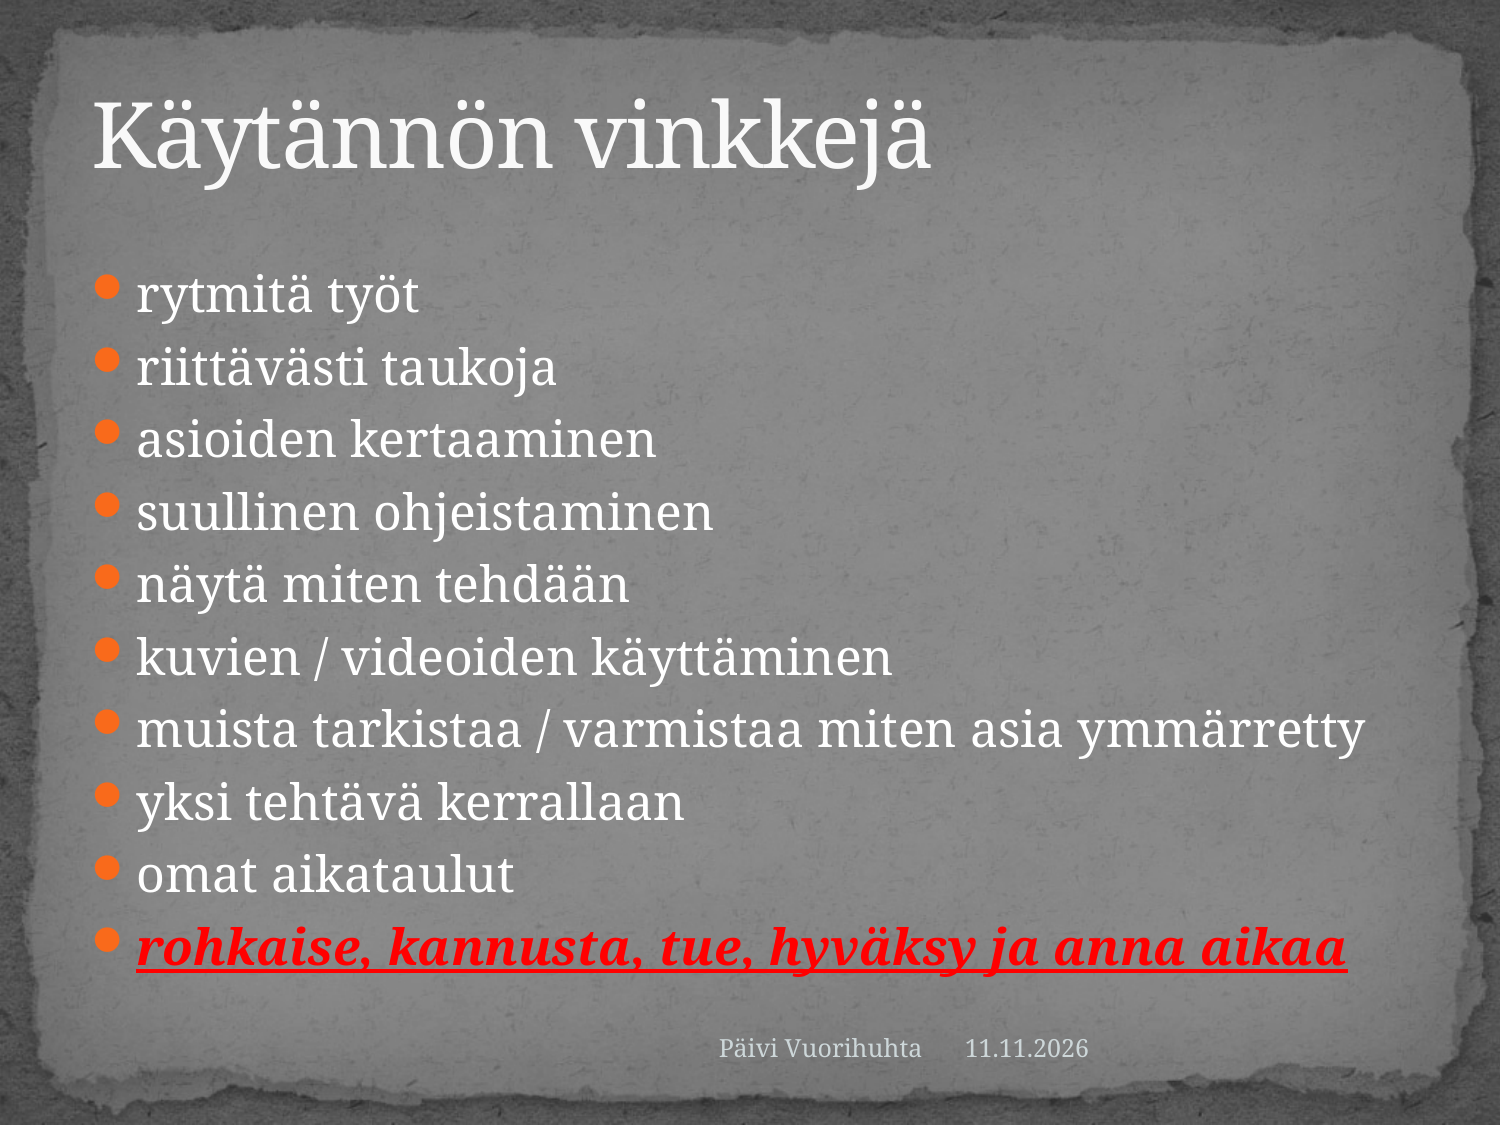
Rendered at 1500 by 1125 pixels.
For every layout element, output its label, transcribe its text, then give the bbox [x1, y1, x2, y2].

footer Päivi Vuorihuhta [350, 1017, 938, 1081]
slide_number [950, 1017, 1375, 1081]
title Käytännön vinkkejä [76, 42, 1340, 195]
list rytmitä työt riittävästi taukoja asioiden kertaaminen suullinen ohjeistaminen näytä miten tehdään kuvien / videoiden käyttäminen muista tarkistaa / varmistaa miten asia ymmärretty yksi tehtävä kerrallaan omat aikataulut rohkaise, kannusta, tue, hyväksy ja anna aikaa [76, 255, 1427, 1125]
